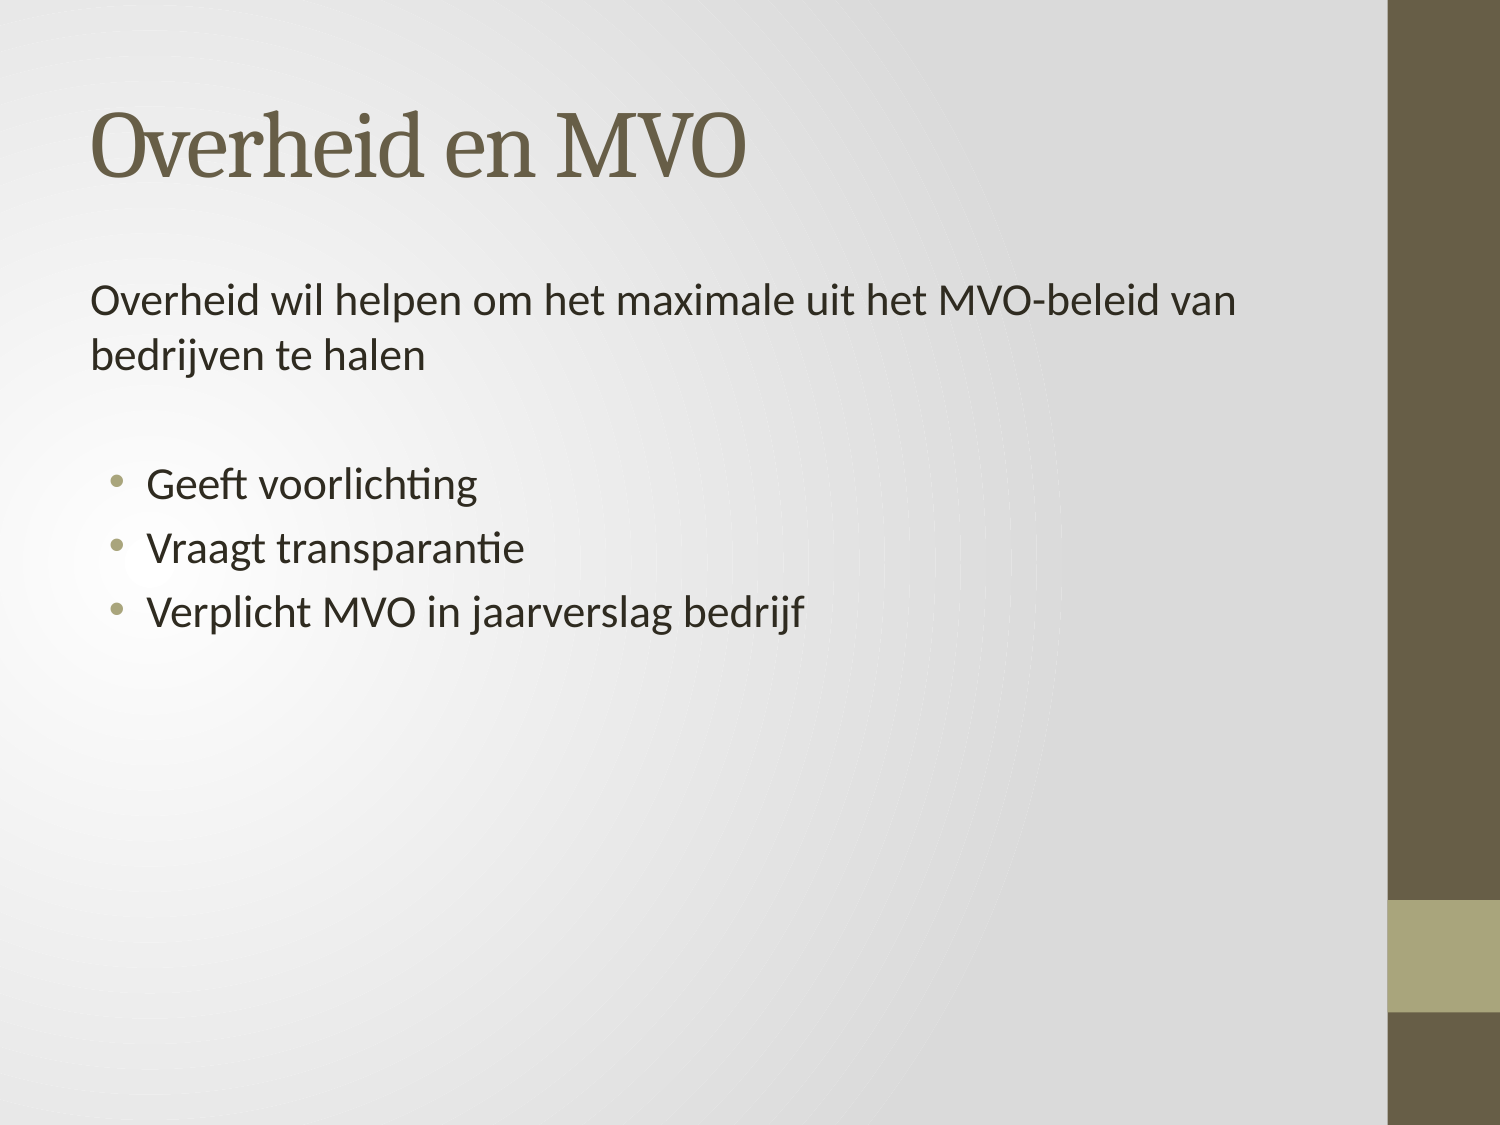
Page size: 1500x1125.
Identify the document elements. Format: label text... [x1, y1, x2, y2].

list Overheid wil helpen om het maximale uit het MVO-beleid van bedrijven te halen Geeft voorlichting Vraagt transparantie Verplicht MVO in jaarverslag bedrijf [75, 262, 1325, 1050]
title Overheid en MVO [75, 45, 1325, 233]
